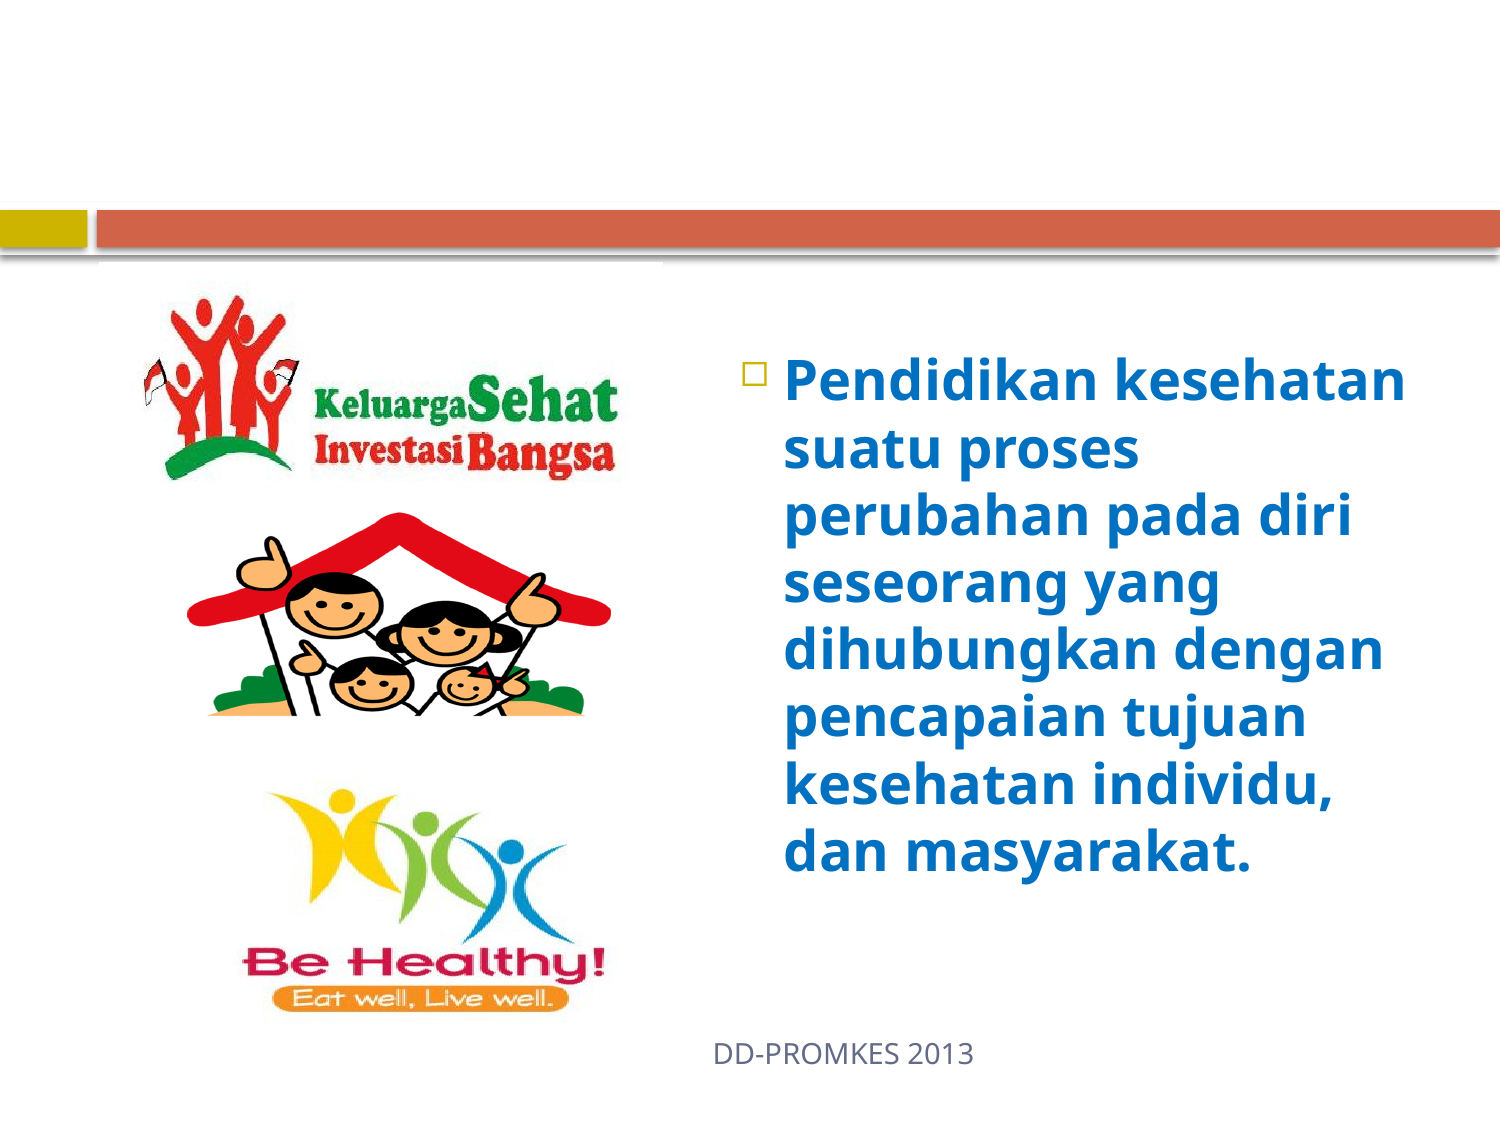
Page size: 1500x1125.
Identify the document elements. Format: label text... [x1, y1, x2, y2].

list Pendidikan kesehatan suatu proses perubahan pada diri seseorang yang dihubungkan dengan pencapaian tujuan kesehatan individu, dan masyarakat. [725, 337, 1425, 963]
footer DD-PROMKES 2013 [99, 1024, 990, 1085]
picture [99, 262, 663, 1038]
